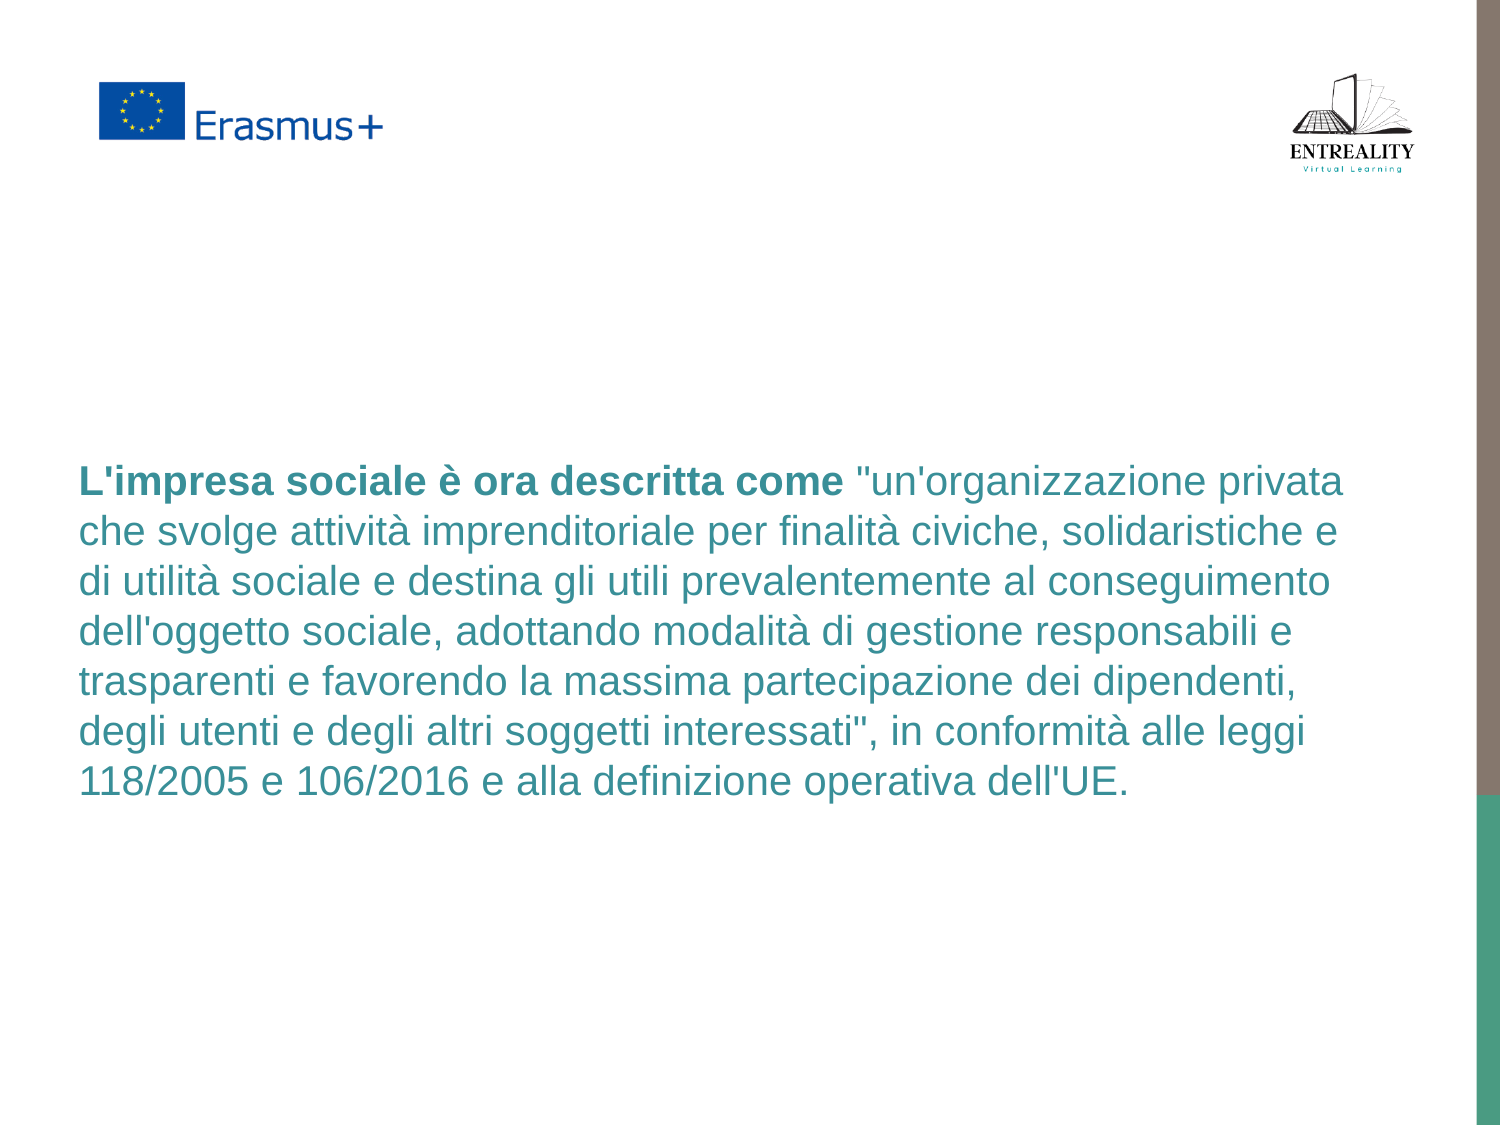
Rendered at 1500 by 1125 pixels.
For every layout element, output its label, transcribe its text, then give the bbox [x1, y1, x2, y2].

title L'impresa sociale è ora descritta come "un'organizzazione privata che svolge attività imprenditoriale per finalità civiche, solidaristiche e di utilità sociale e destina gli utili prevalentemente al conseguimento dell'oggetto sociale, adottando modalità di gestione responsabili e trasparenti e favorendo la massima partecipazione dei dipendenti, degli utenti e degli altri soggetti interessati", in conformità alle leggi 118/2005 e 106/2016 e alla definizione operativa dell'UE. [63, 317, 1388, 1040]
picture [81, 64, 399, 156]
subtitle [105, 656, 1301, 751]
picture [1246, 17, 1458, 229]
